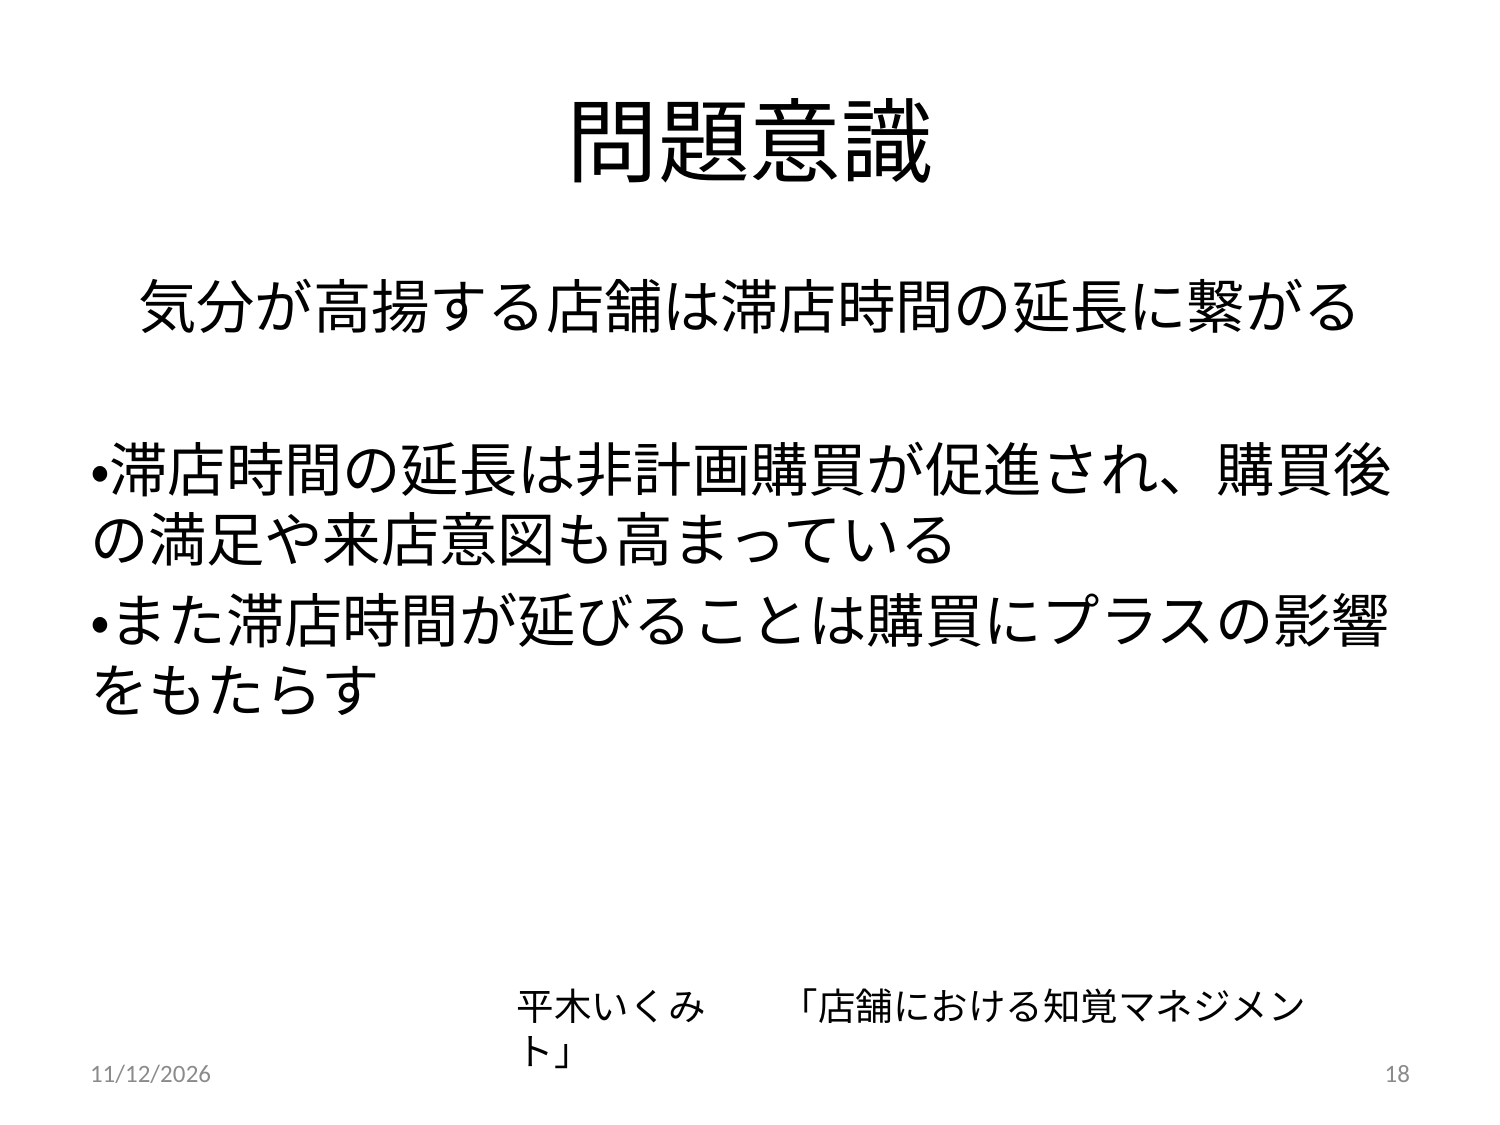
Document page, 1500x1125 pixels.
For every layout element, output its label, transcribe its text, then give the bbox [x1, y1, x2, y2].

list 気分が高揚する店舗は滞店時間の延長に繋がる ・滞店時間の延長は非計画購買が促進され、購買後の満足や来店意図も高まっている ・また滞店時間が延びることは購買にプラスの影響をもたらす [75, 262, 1425, 1005]
text_box 平木いくみ 「店舗における知覚マネジメント」 [501, 975, 1376, 1081]
title 問題意識 [75, 45, 1425, 233]
slide_number 18 [1074, 1042, 1425, 1103]
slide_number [75, 1042, 425, 1103]
